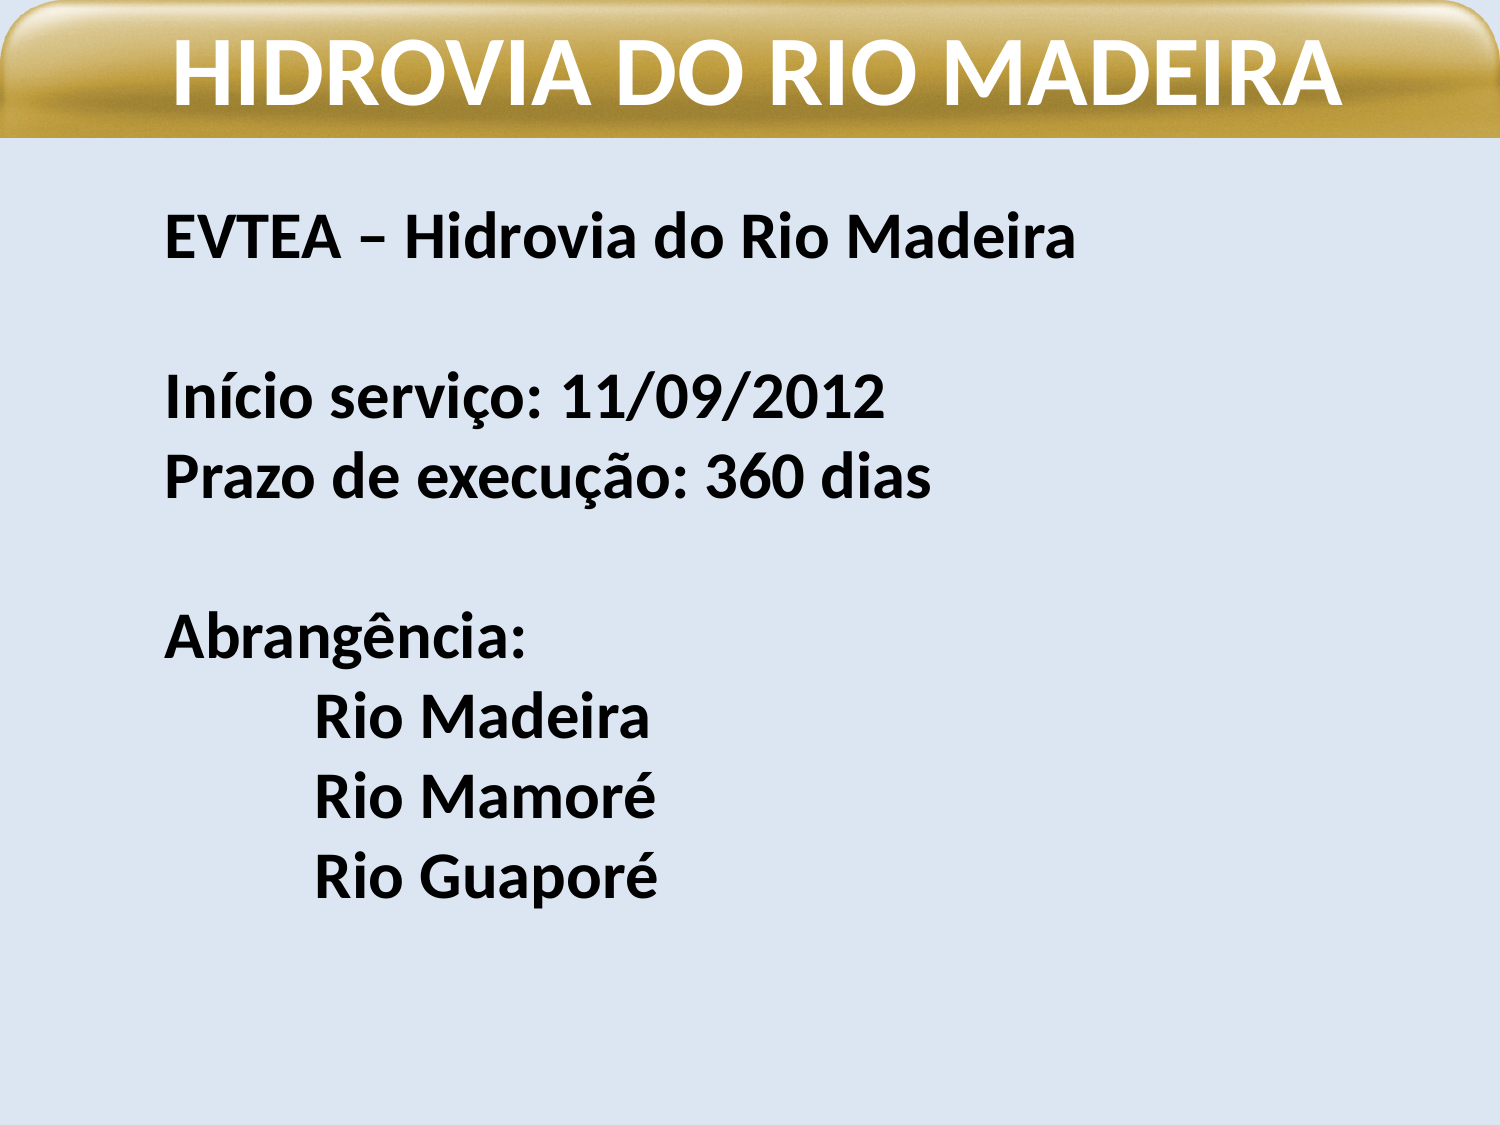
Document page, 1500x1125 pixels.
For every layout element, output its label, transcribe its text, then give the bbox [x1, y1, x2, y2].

picture [0, 0, 1500, 138]
text_box EVTEA – Hidrovia do Rio Madeira Início serviço: 11/09/2012 Prazo de execução: 360 dias Abrangência: Rio Madeira Rio Mamoré Rio Guaporé [150, 184, 1152, 941]
